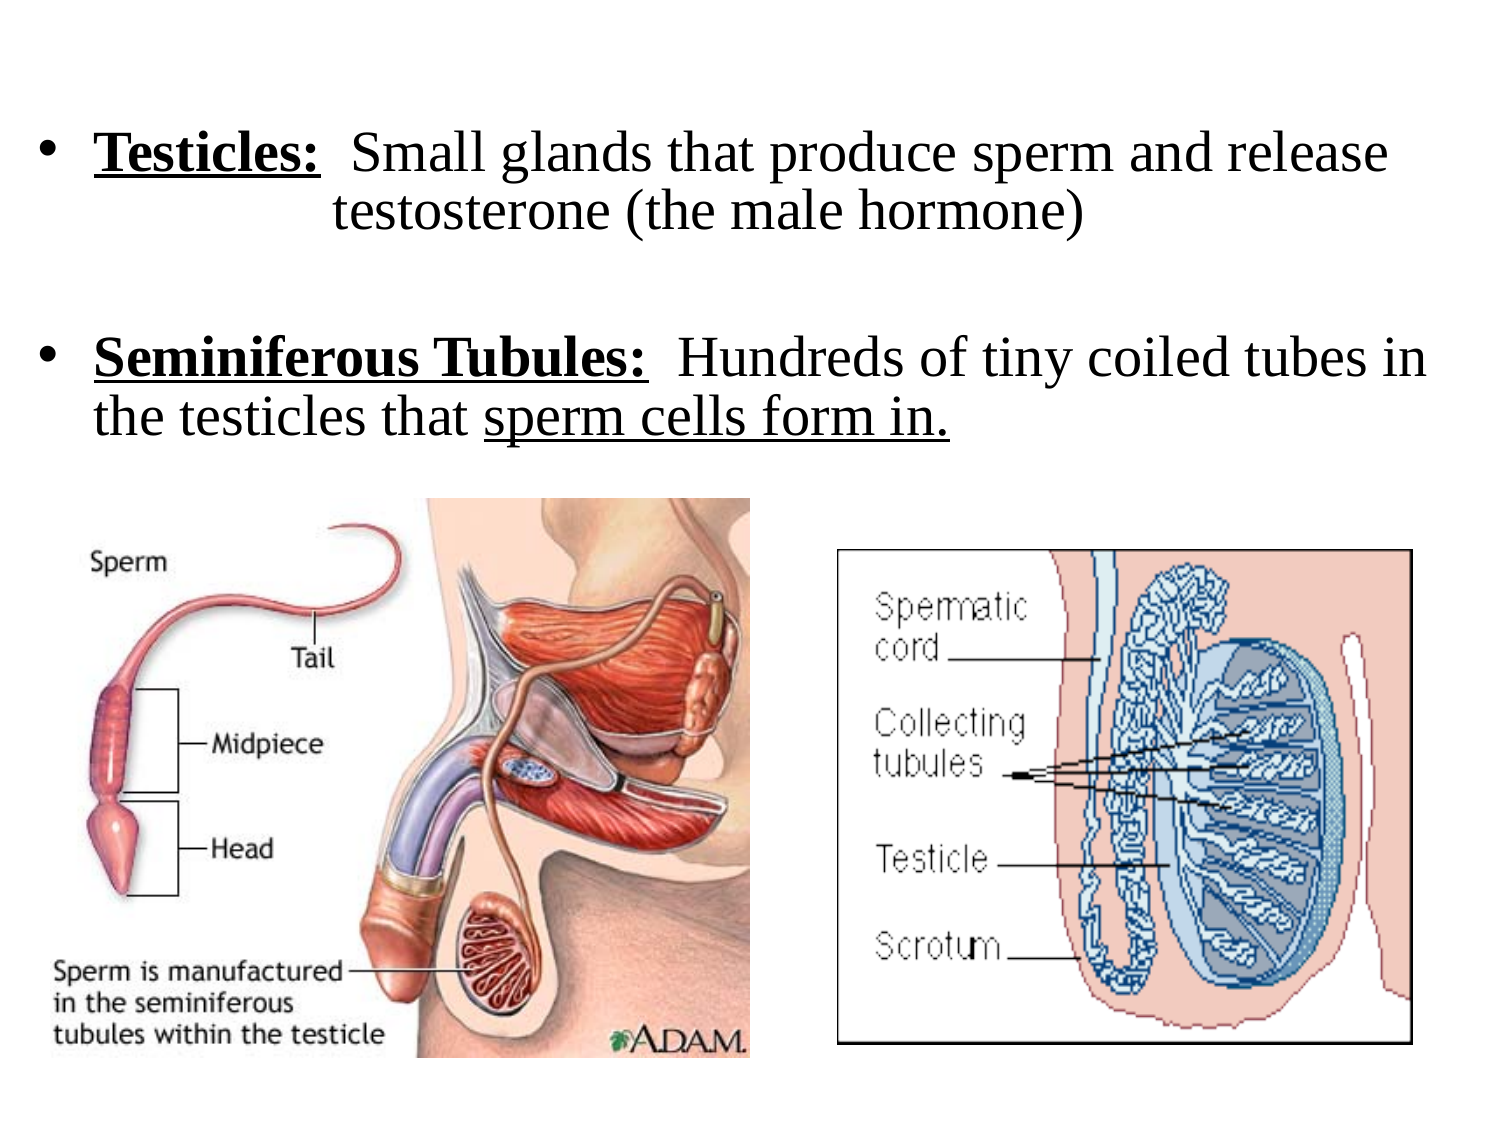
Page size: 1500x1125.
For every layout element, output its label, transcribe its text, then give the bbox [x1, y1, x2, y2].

picture [837, 549, 1413, 1046]
list Testicles: Small glands that produce sperm and release testosterone (the male hormone) Seminiferous Tubules: Hundreds of tiny coiled tubes in the testicles that sperm cells form in. [37, 123, 1497, 788]
picture [49, 497, 751, 1059]
